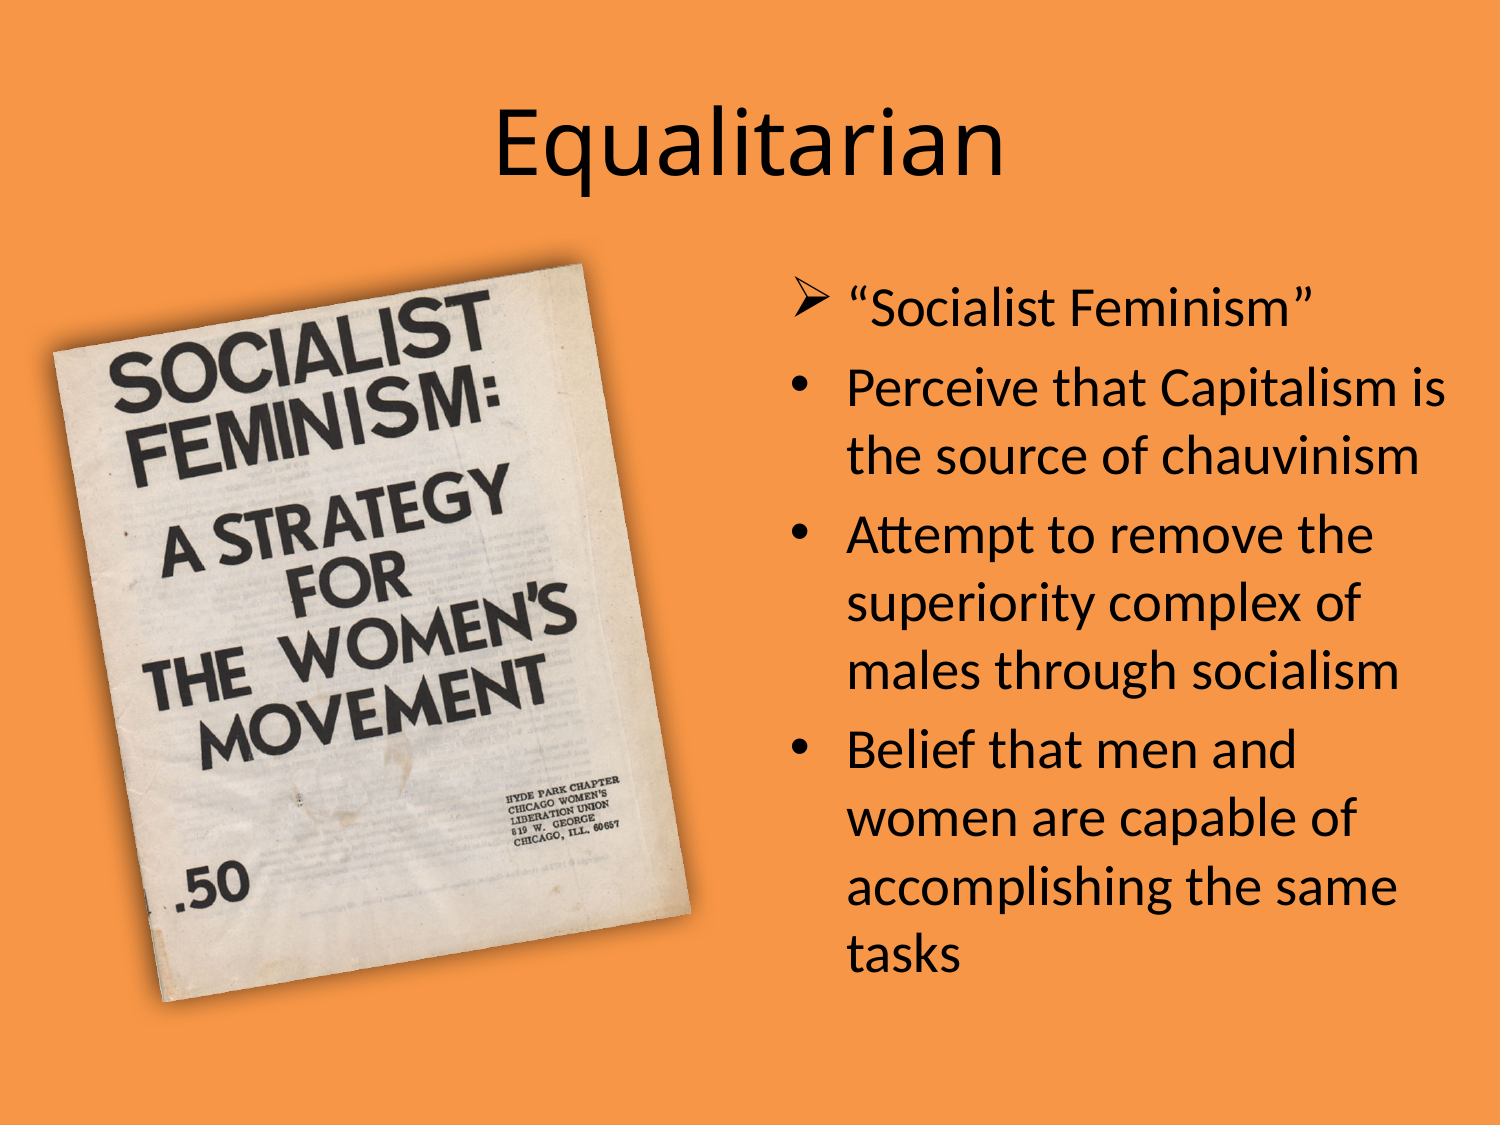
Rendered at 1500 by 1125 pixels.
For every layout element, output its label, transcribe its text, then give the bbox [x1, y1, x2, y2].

title Equalitarian [75, 45, 1425, 233]
list “Socialist Feminism” Perceive that Capitalism is the source of chauvinism Attempt to remove the superiority complex of males through socialism Belief that men and women are capable of accomplishing the same tasks [774, 262, 1463, 1005]
picture [54, 264, 691, 1002]
